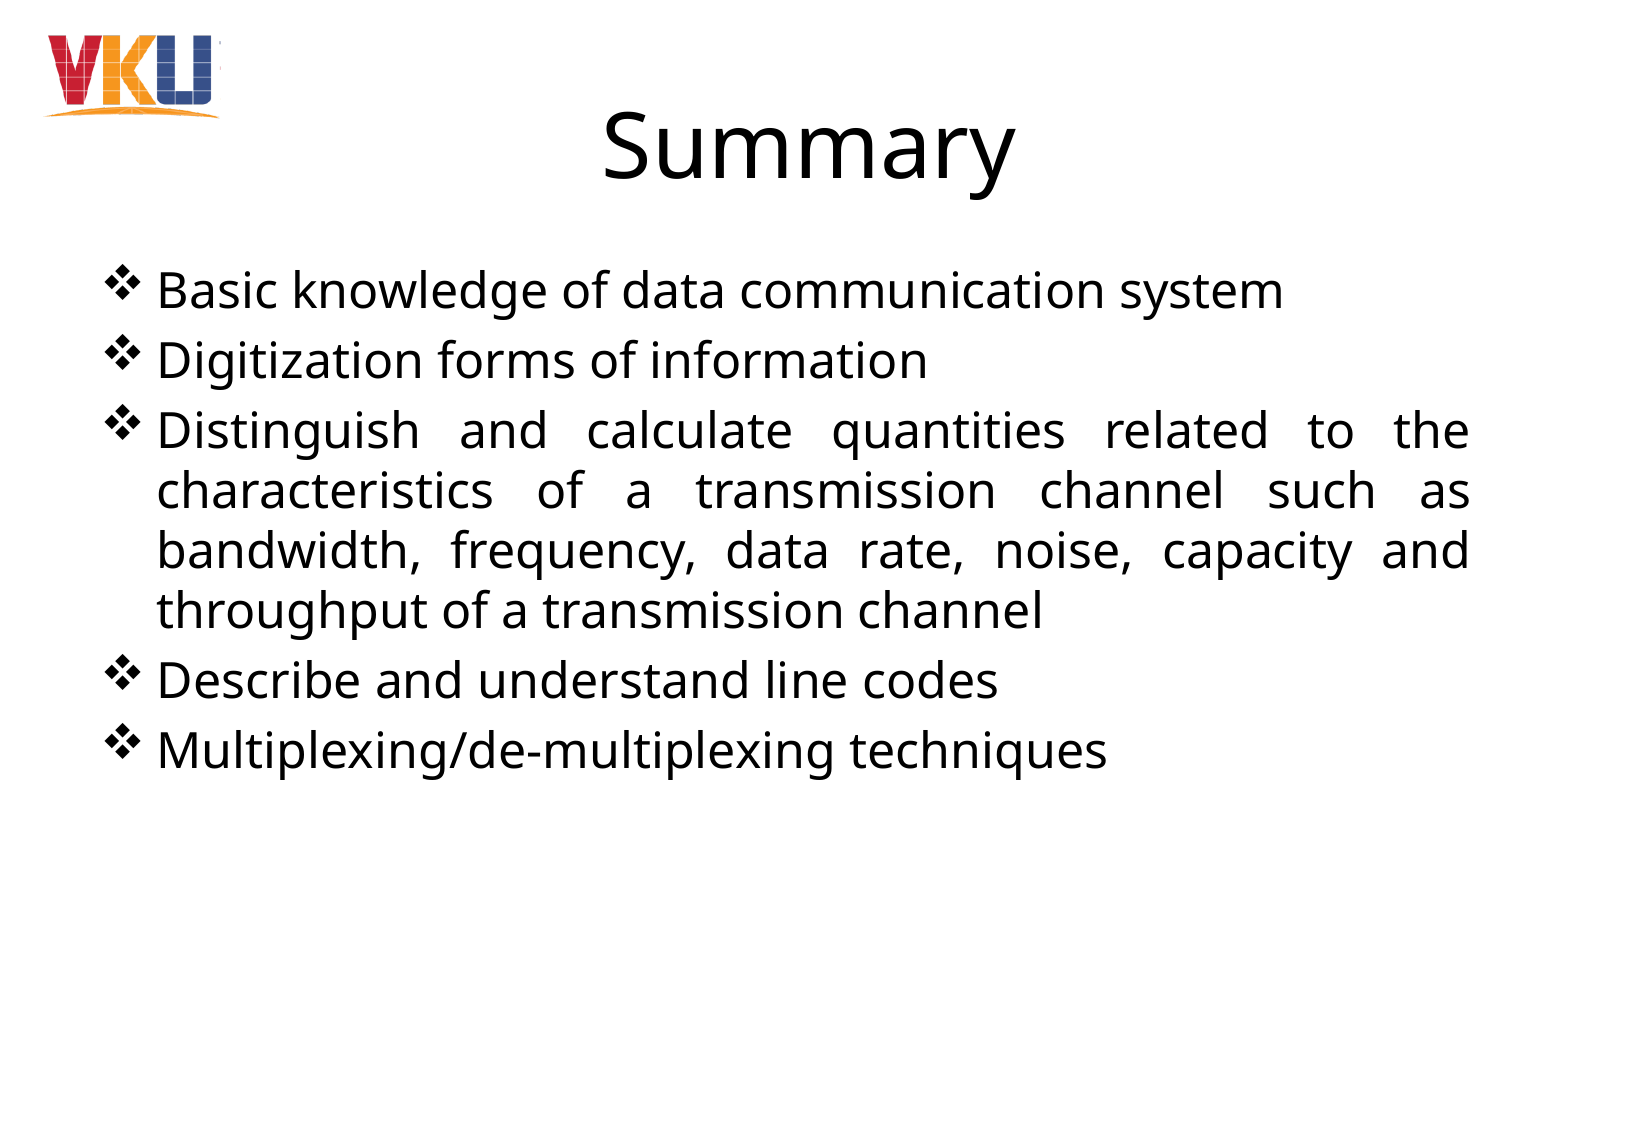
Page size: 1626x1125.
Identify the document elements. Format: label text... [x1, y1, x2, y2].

picture [32, 21, 228, 129]
list Basic knowledge of data communication system Digitization forms of information Distinguish and calculate quantities related to the characteristics of a transmission channel such as bandwidth, frequency, data rate, noise, capacity and throughput of a transmission channel Describe and understand line codes Multiplexing/de-multiplexing techniques [85, 250, 1487, 965]
title Summary [108, 33, 1510, 251]
